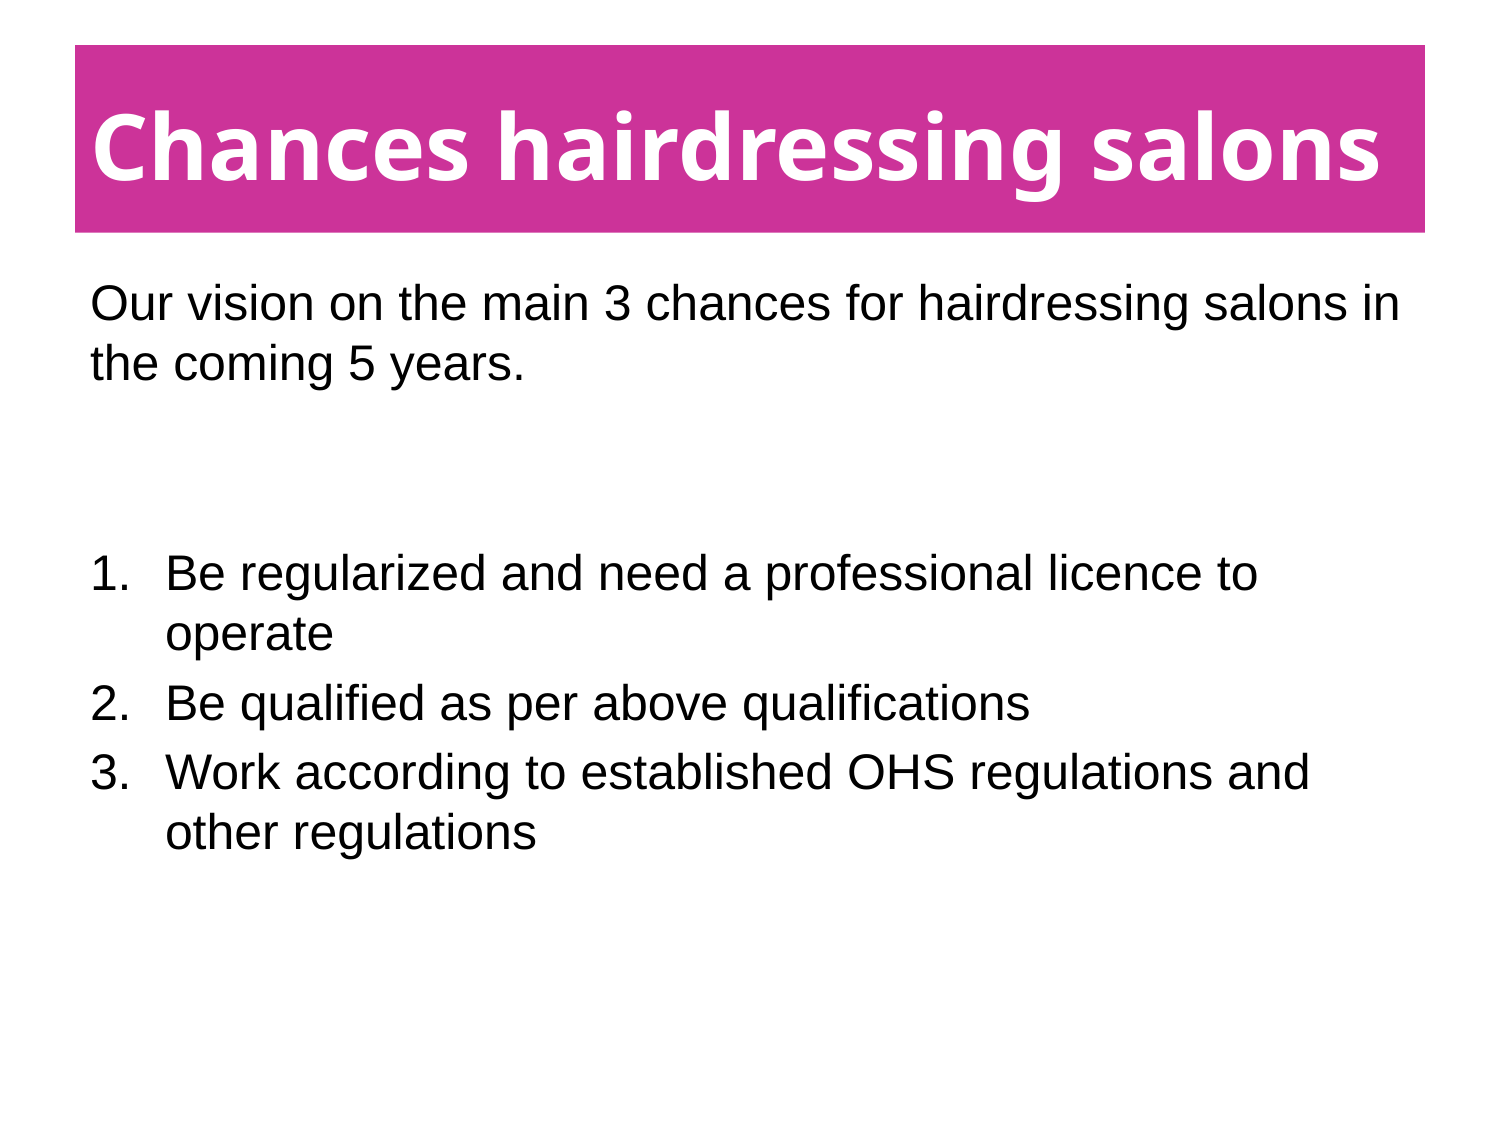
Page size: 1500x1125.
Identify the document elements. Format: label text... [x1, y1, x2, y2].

title Chances hairdressing salons [75, 45, 1425, 233]
list Our vision on the main 3 chances for hairdressing salons in the coming 5 years. Be regularized and need a professional licence to operate Be qualified as per above qualifications Work according to established OHS regulations and other regulations [75, 262, 1425, 1005]
